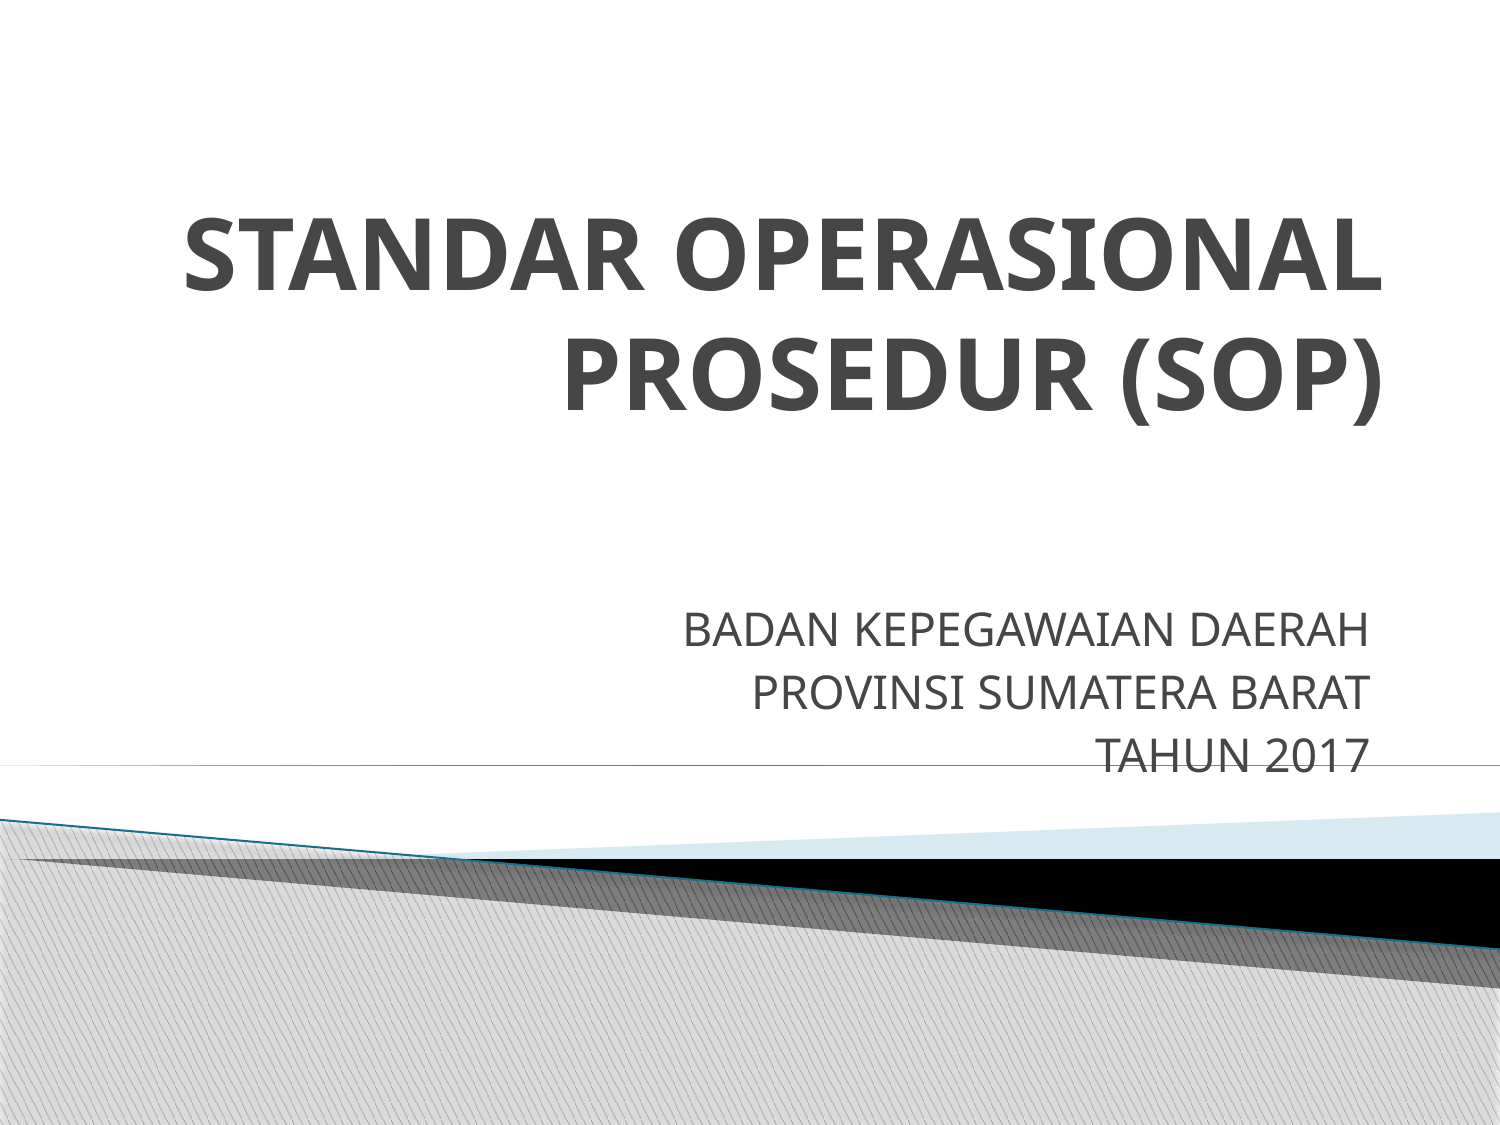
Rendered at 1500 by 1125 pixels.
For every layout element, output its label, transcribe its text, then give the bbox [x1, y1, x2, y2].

title STANDAR OPERASIONAL PROSEDUR (SOP) [125, 137, 1400, 438]
subtitle BADAN KEPEGAWAIAN DAERAH PROVINSI SUMATERA BARAT TAHUN 2017 [112, 592, 1388, 790]
picture [5, 859, 1500, 989]
